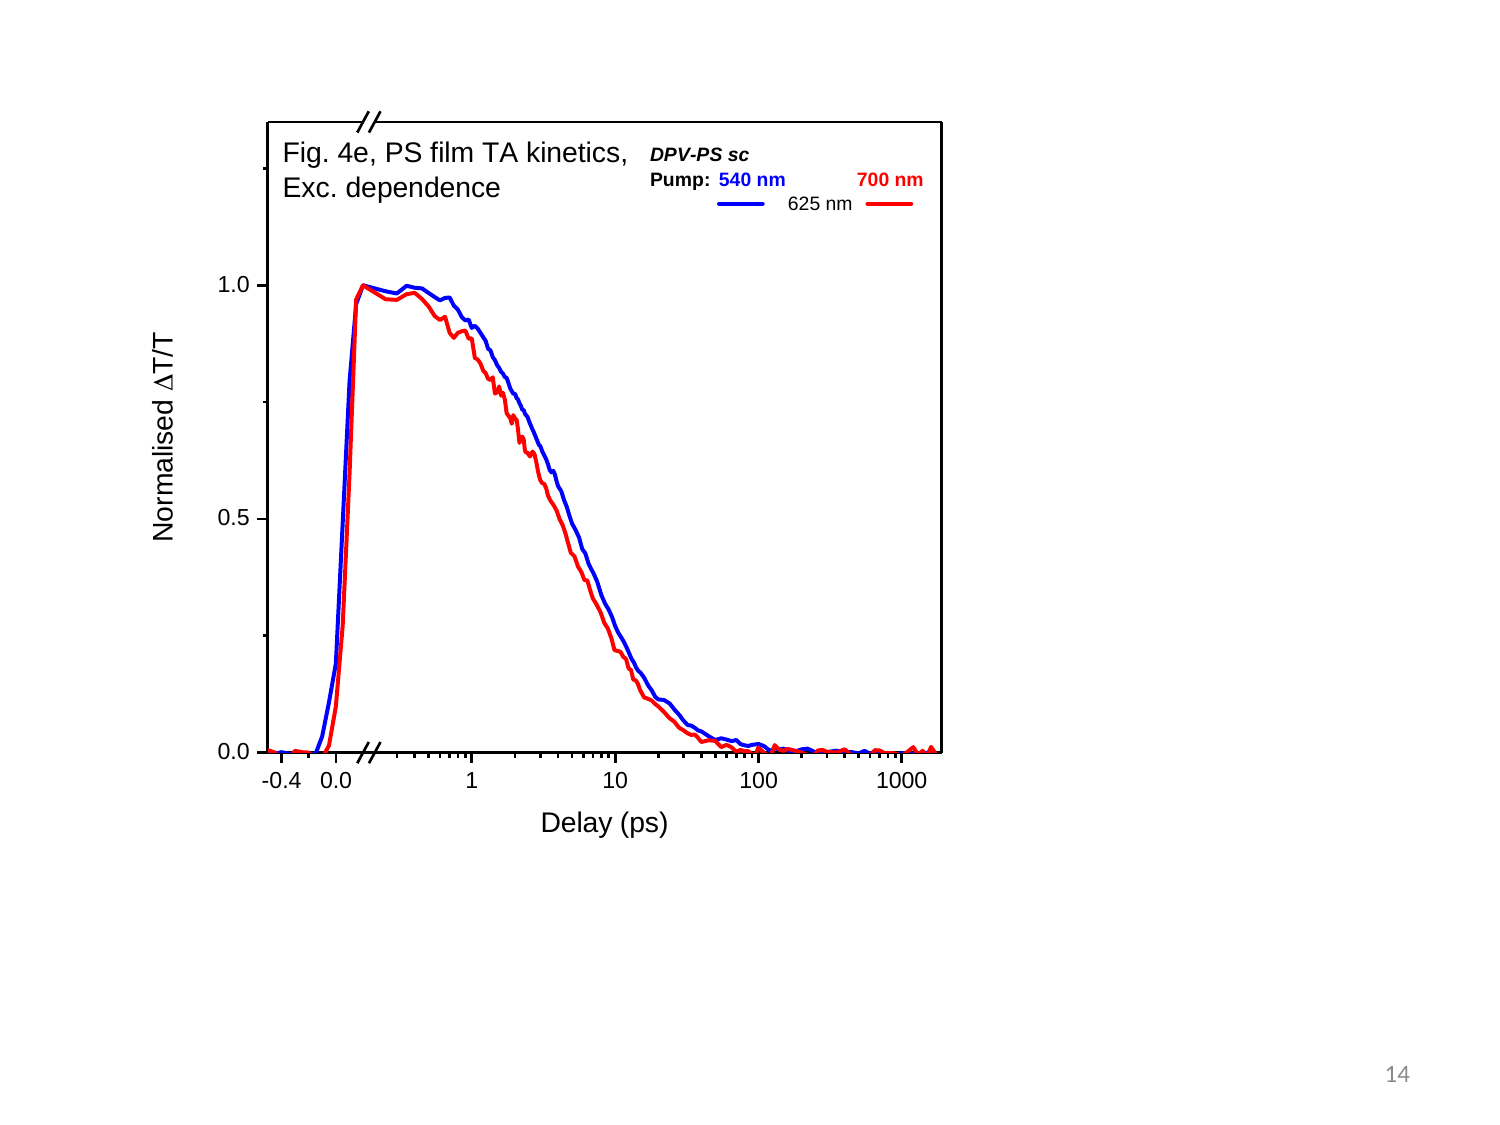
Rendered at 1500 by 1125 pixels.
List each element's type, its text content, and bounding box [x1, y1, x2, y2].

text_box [0, 0, 1500, 1054]
slide_number 14 [1074, 1063, 1425, 1103]
